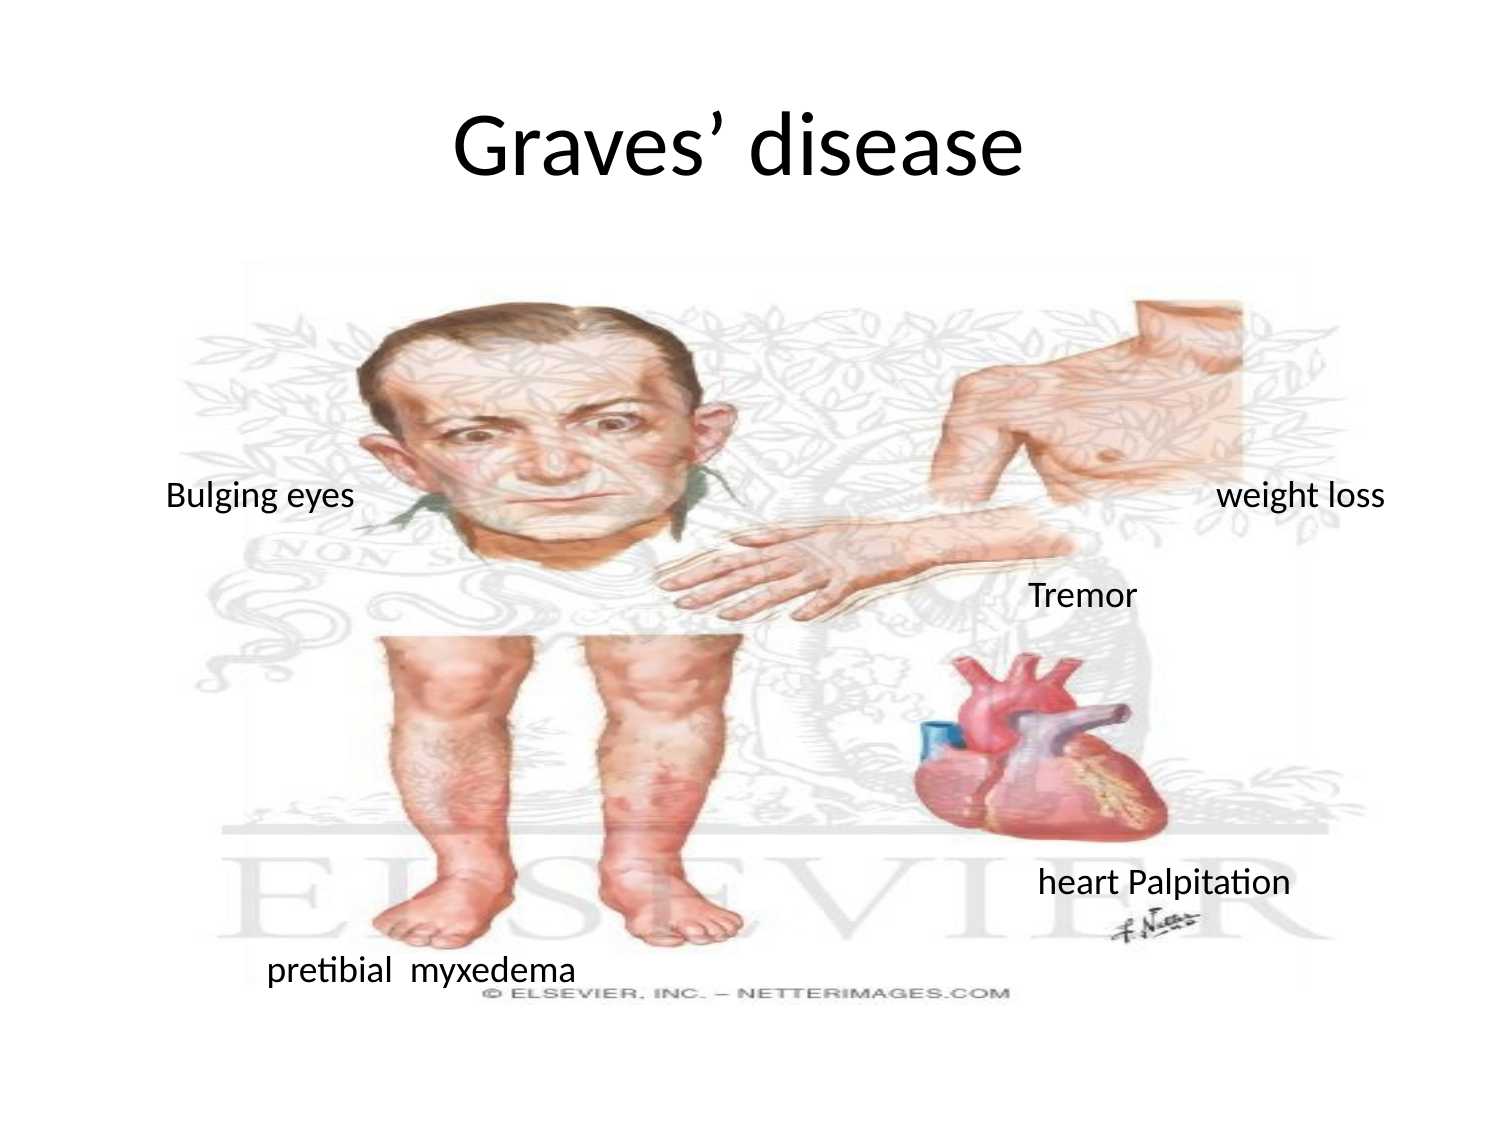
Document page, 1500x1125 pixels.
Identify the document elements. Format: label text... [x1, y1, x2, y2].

title Graves’ disease [75, 45, 1425, 233]
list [137, 262, 1413, 1006]
